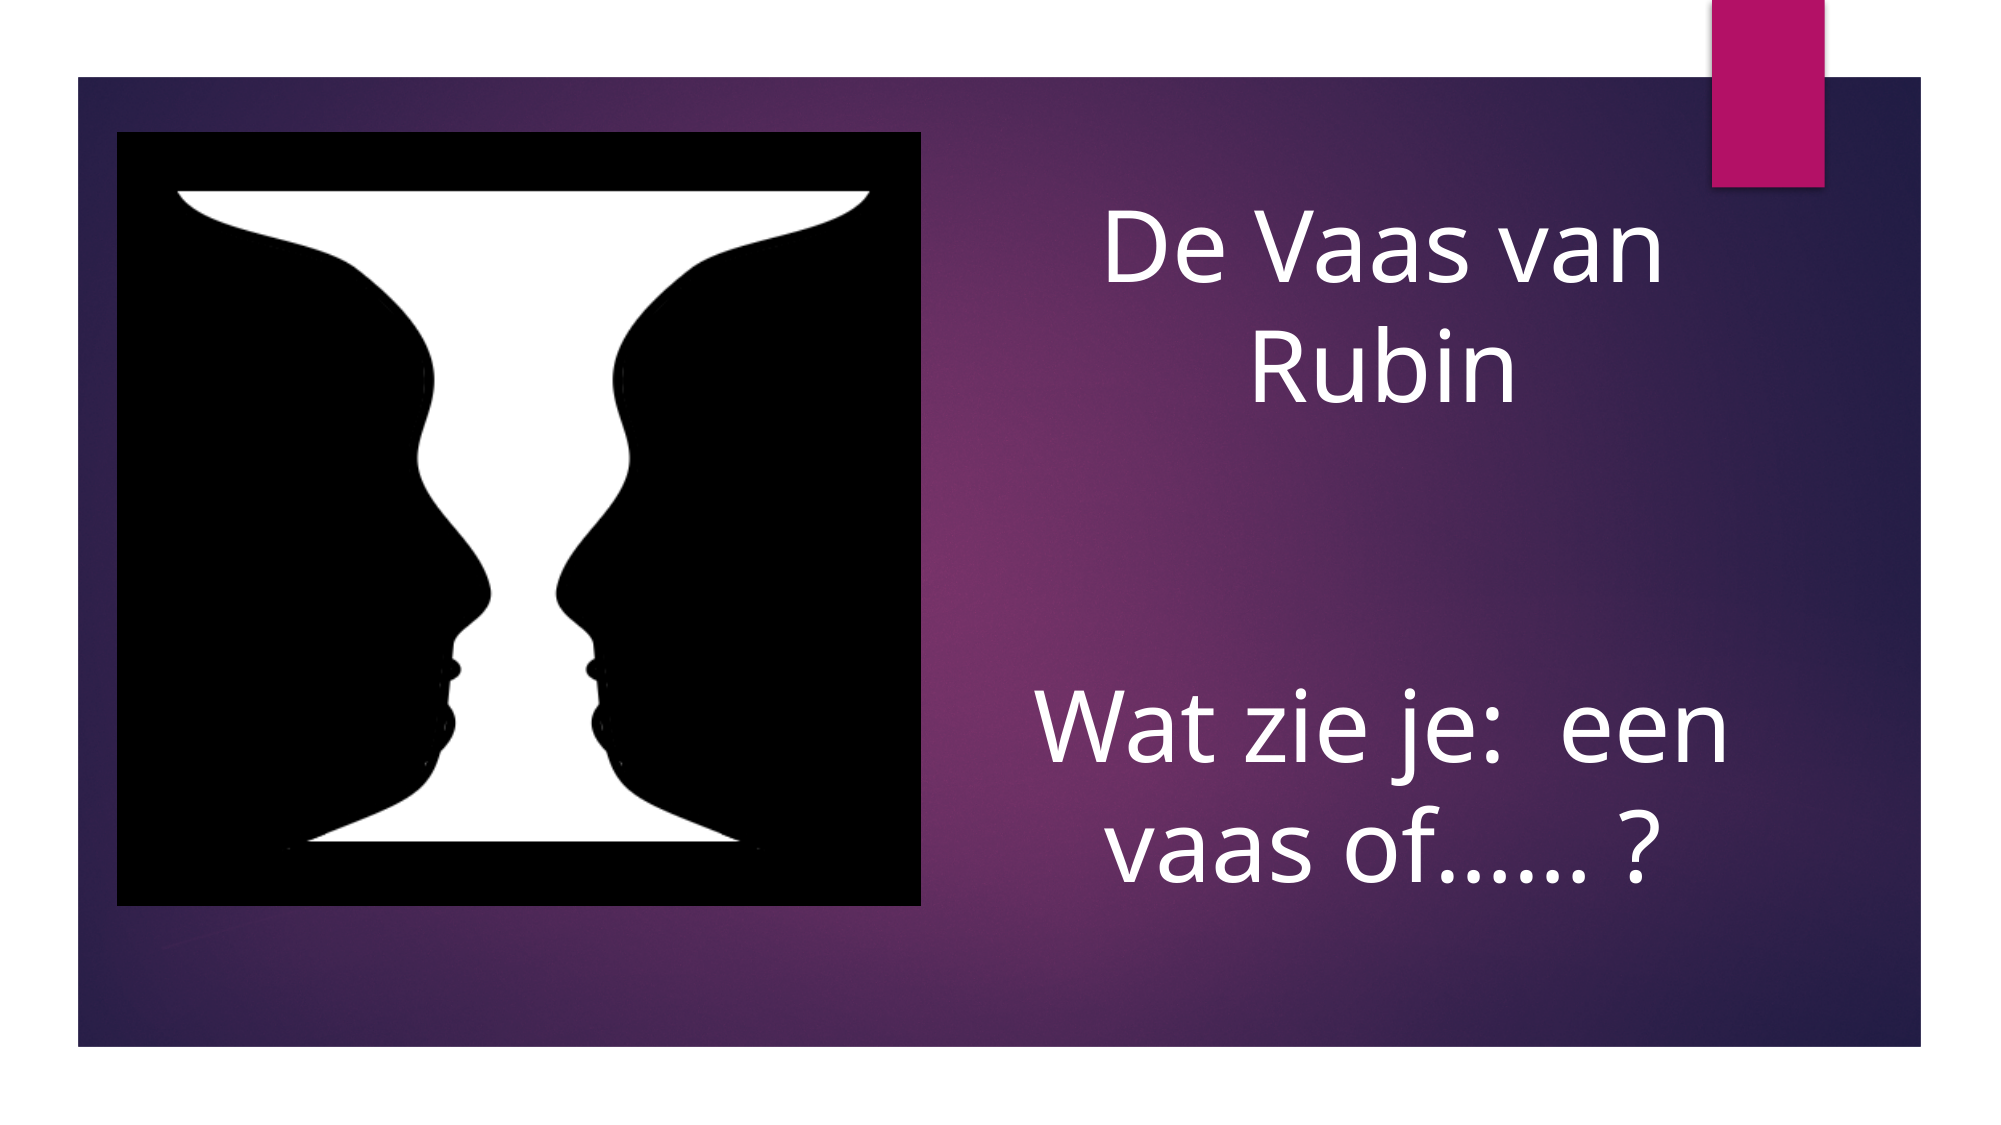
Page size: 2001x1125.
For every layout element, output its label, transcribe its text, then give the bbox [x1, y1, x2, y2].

text_box De Vaas van Rubin Wat zie je: een vaas of…… ? [1003, 175, 1763, 910]
picture [117, 132, 921, 906]
